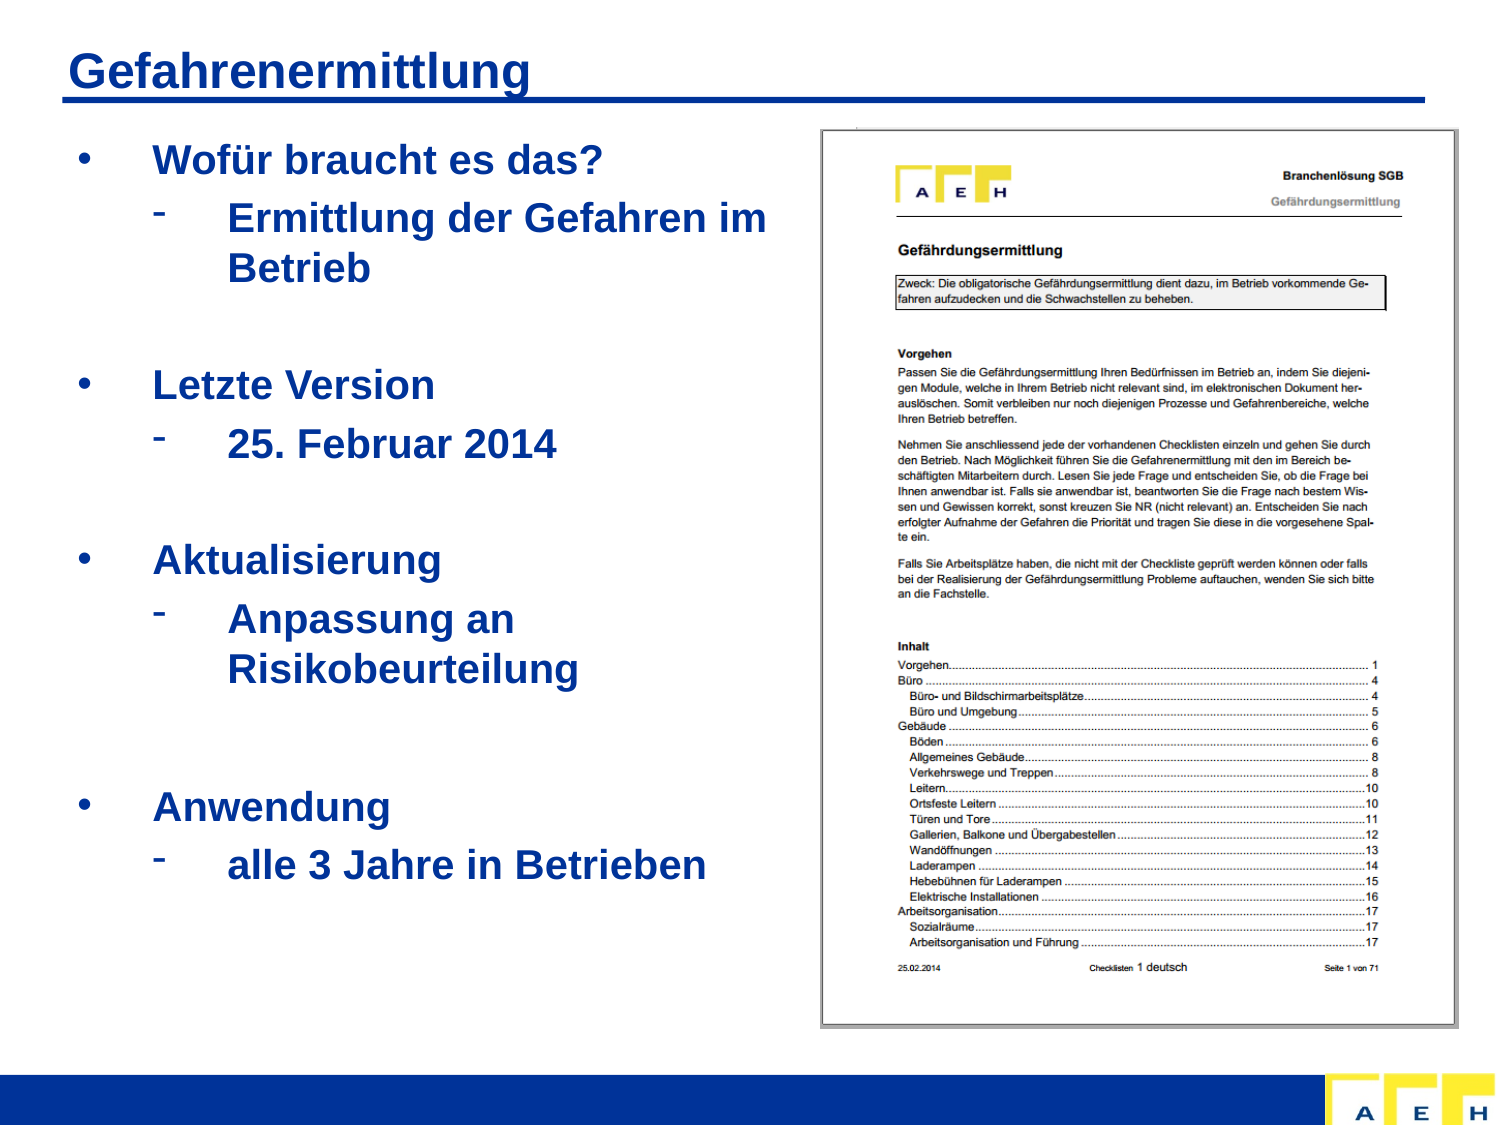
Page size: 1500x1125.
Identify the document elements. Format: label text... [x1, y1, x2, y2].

list Wofür braucht es das? Ermittlung der Gefahren im Betrieb Letzte Version 25. Februar 2014 Aktualisierung Anpassung an Risikobeurteilung Anwendung alle 3 Jahre in Betrieben [62, 125, 1426, 1001]
picture [1325, 1073, 1497, 1125]
picture [820, 127, 1460, 1029]
title Gefahrenermittlung [52, 37, 1429, 101]
